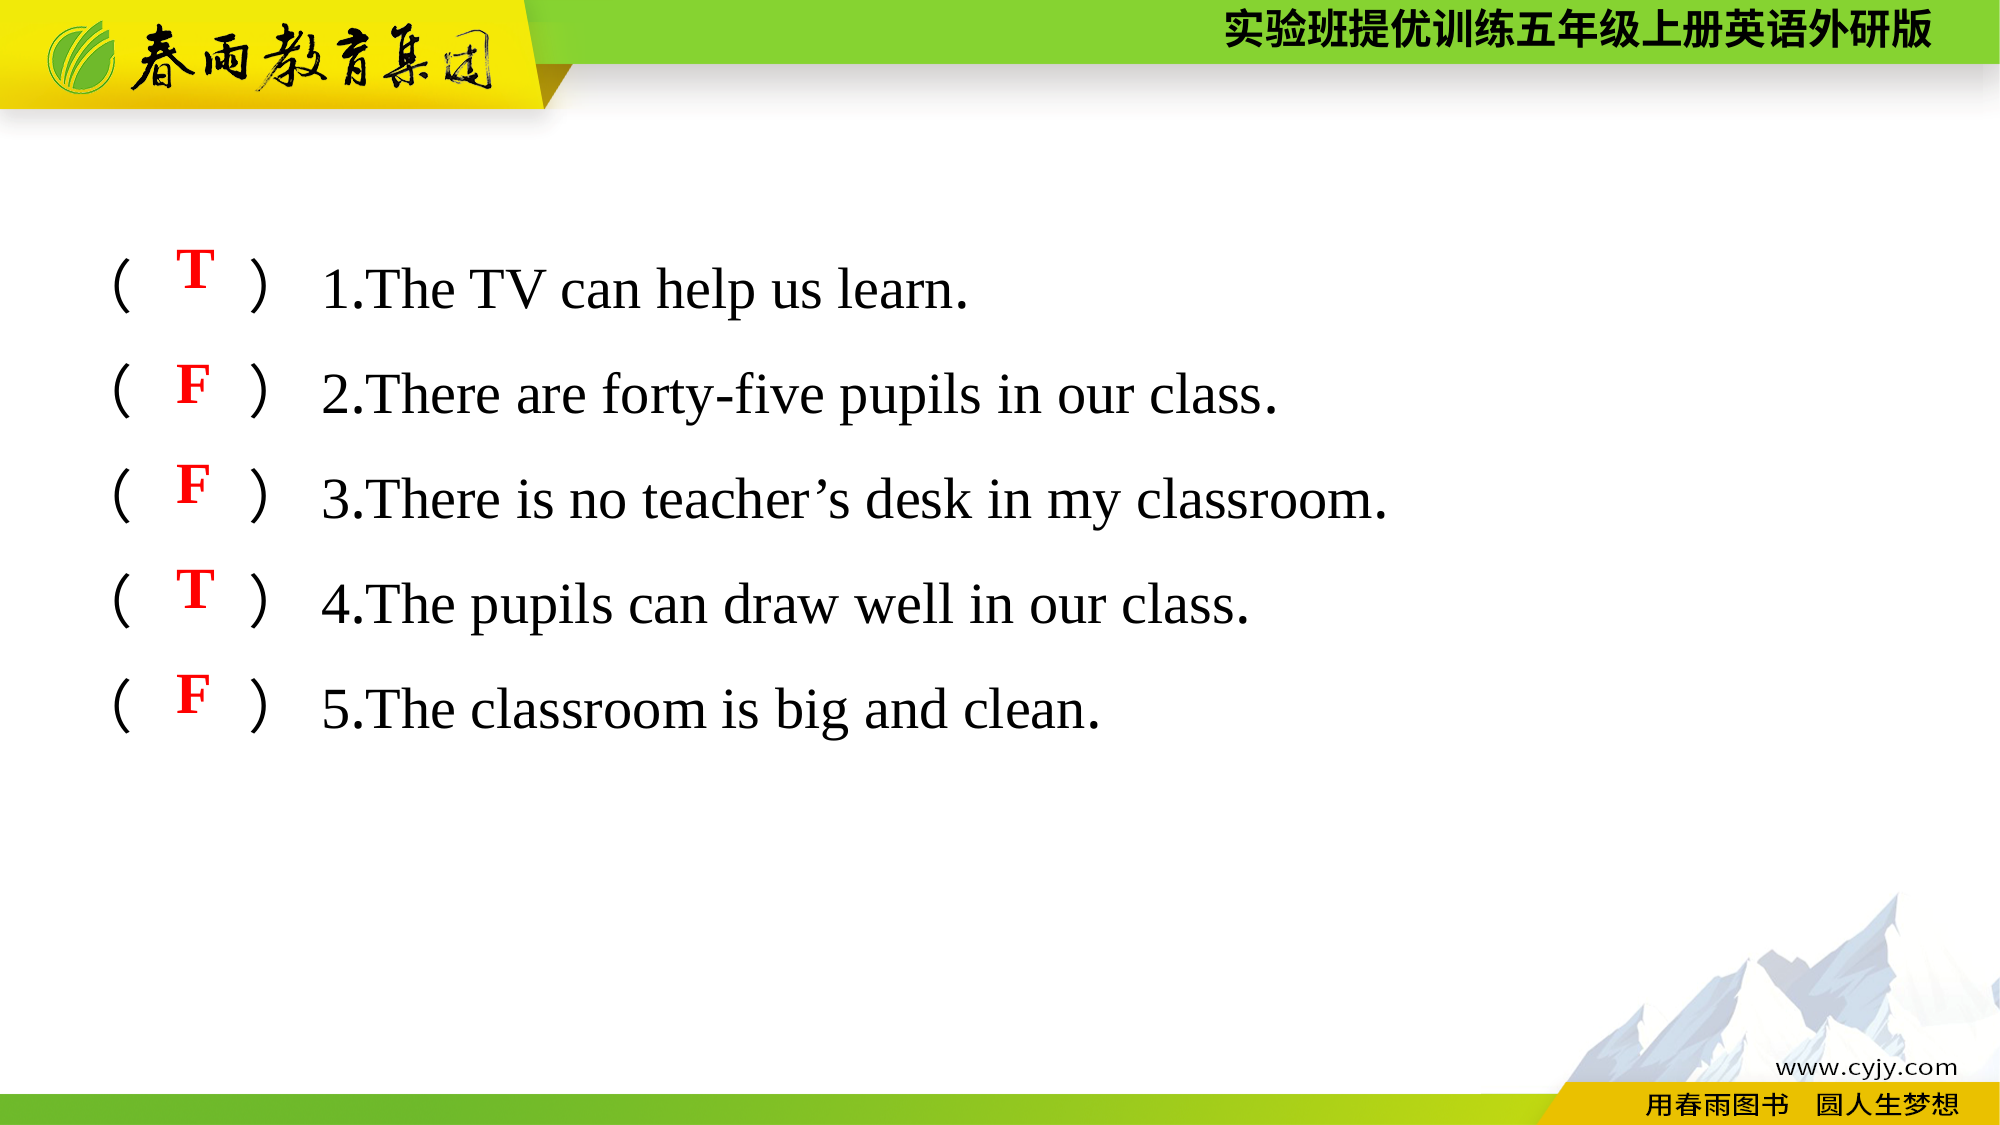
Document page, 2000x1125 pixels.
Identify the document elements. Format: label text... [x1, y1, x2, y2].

text_box F [161, 338, 227, 423]
picture [0, 0, 2000, 1125]
text_box F [161, 438, 227, 523]
list （ ）1.The TV can help us learn. （ ）2.There are forty-five pupils in our class. （ ）3.There is no teacher’s desk in my classroom. （ ）4.The pupils can draw well in our class. （ ）5.The classroom is big and clean. [59, 207, 1944, 740]
text_box F [161, 648, 227, 733]
text_box T [161, 543, 231, 628]
text_box T [161, 222, 231, 308]
